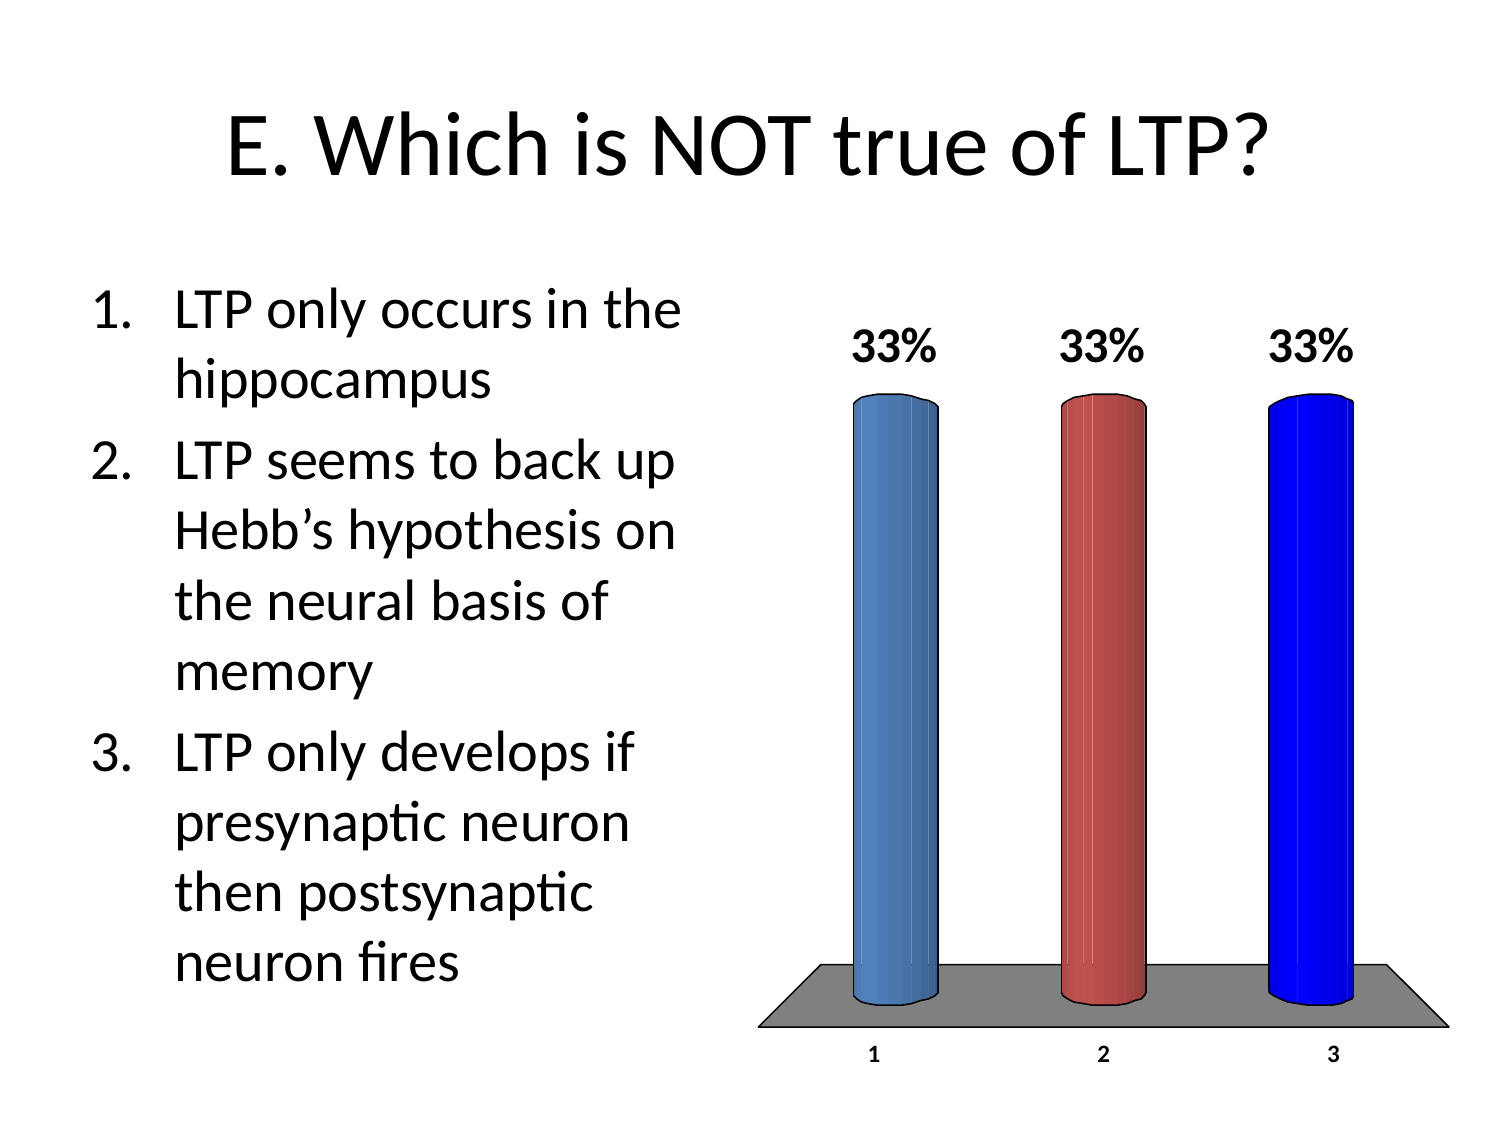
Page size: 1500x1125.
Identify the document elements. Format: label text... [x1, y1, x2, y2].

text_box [739, 270, 1490, 1115]
title E. Which is NOT true of LTP? [75, 45, 1425, 233]
list LTP only occurs in the hippocampus LTP seems to back up Hebb’s hypothesis on the neural basis of memory LTP only develops if presynaptic neuron then postsynaptic neuron fires [75, 262, 750, 1005]
